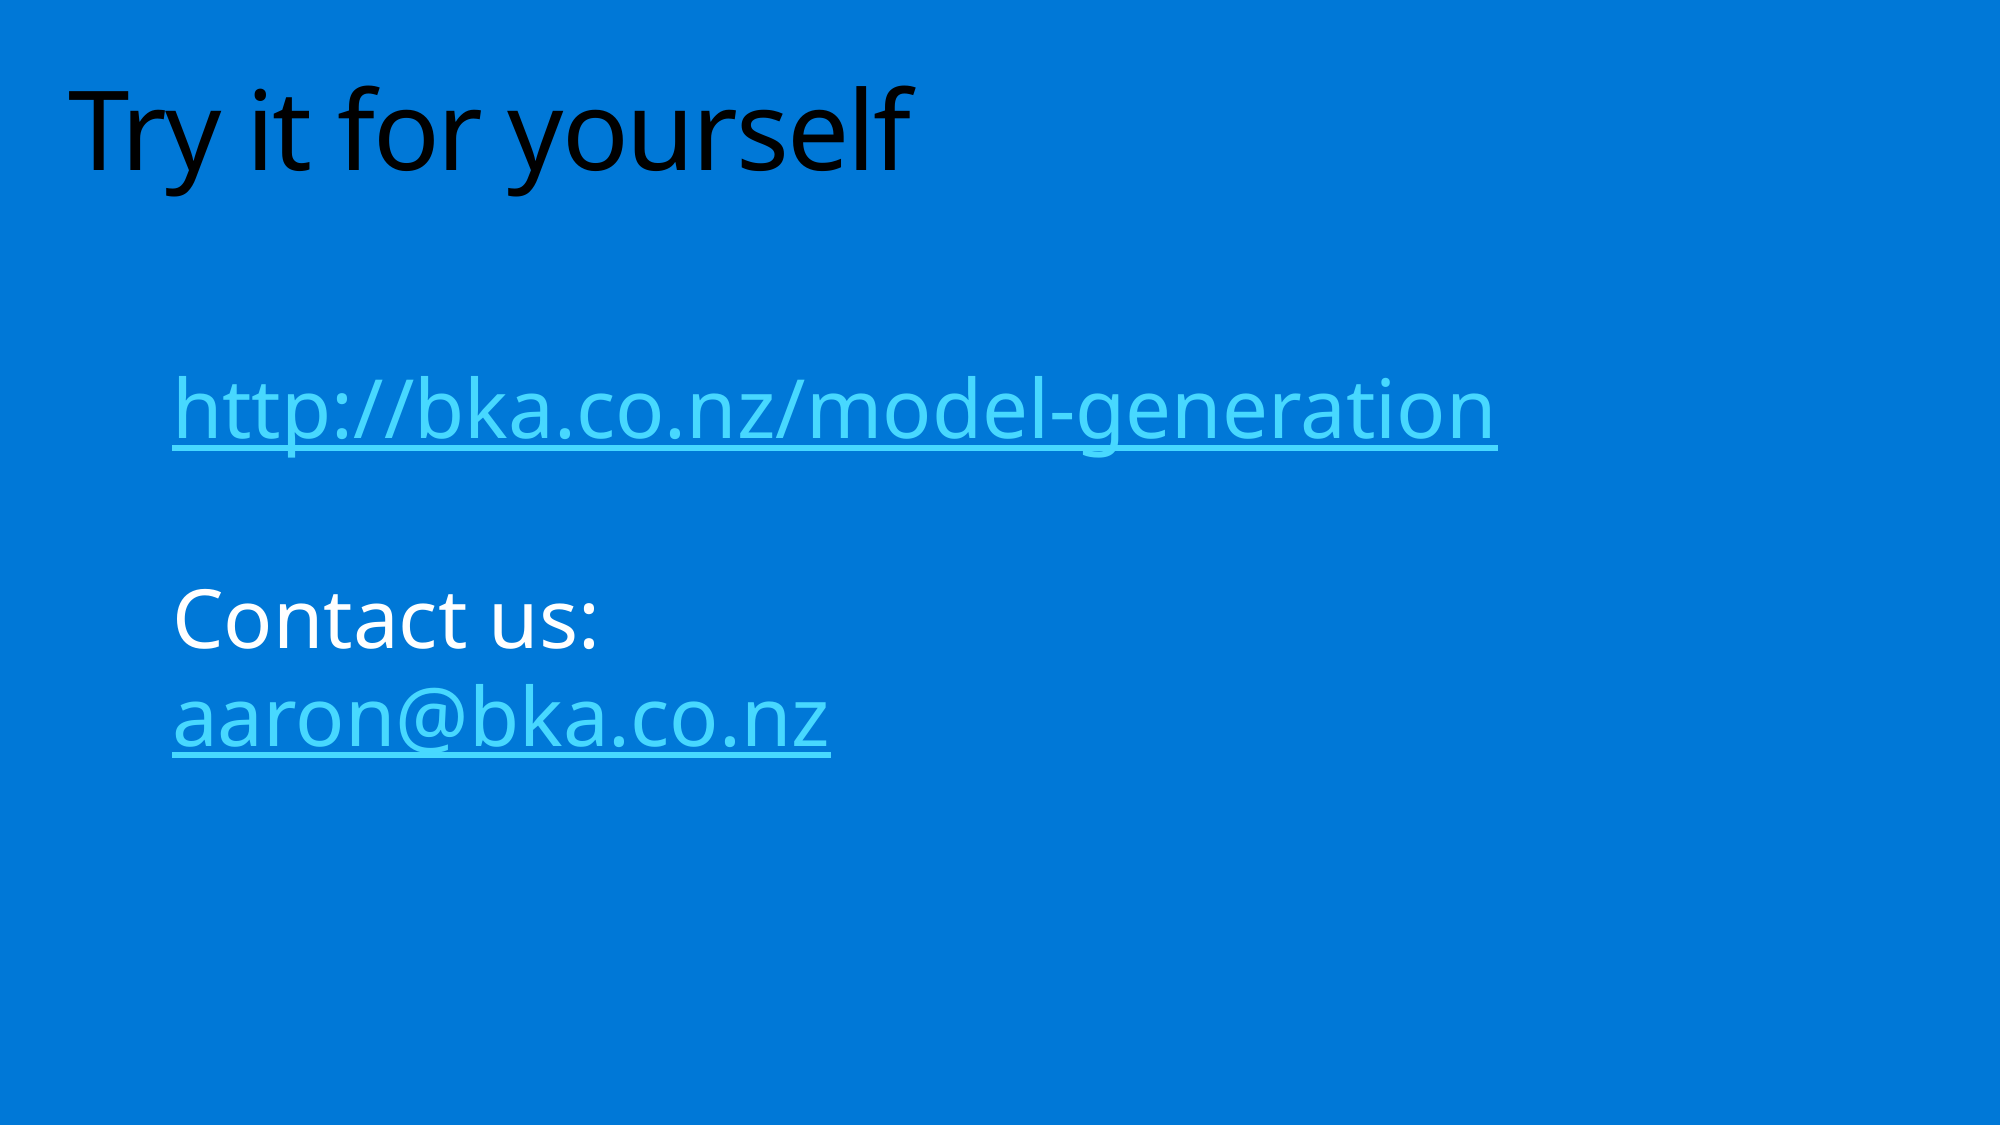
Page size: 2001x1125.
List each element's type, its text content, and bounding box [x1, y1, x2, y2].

title Try it for yourself [44, 60, 1956, 211]
text_box http://bka.co.nz/model-generation Contact us: aaron@bka.co.nz [142, 333, 1725, 800]
